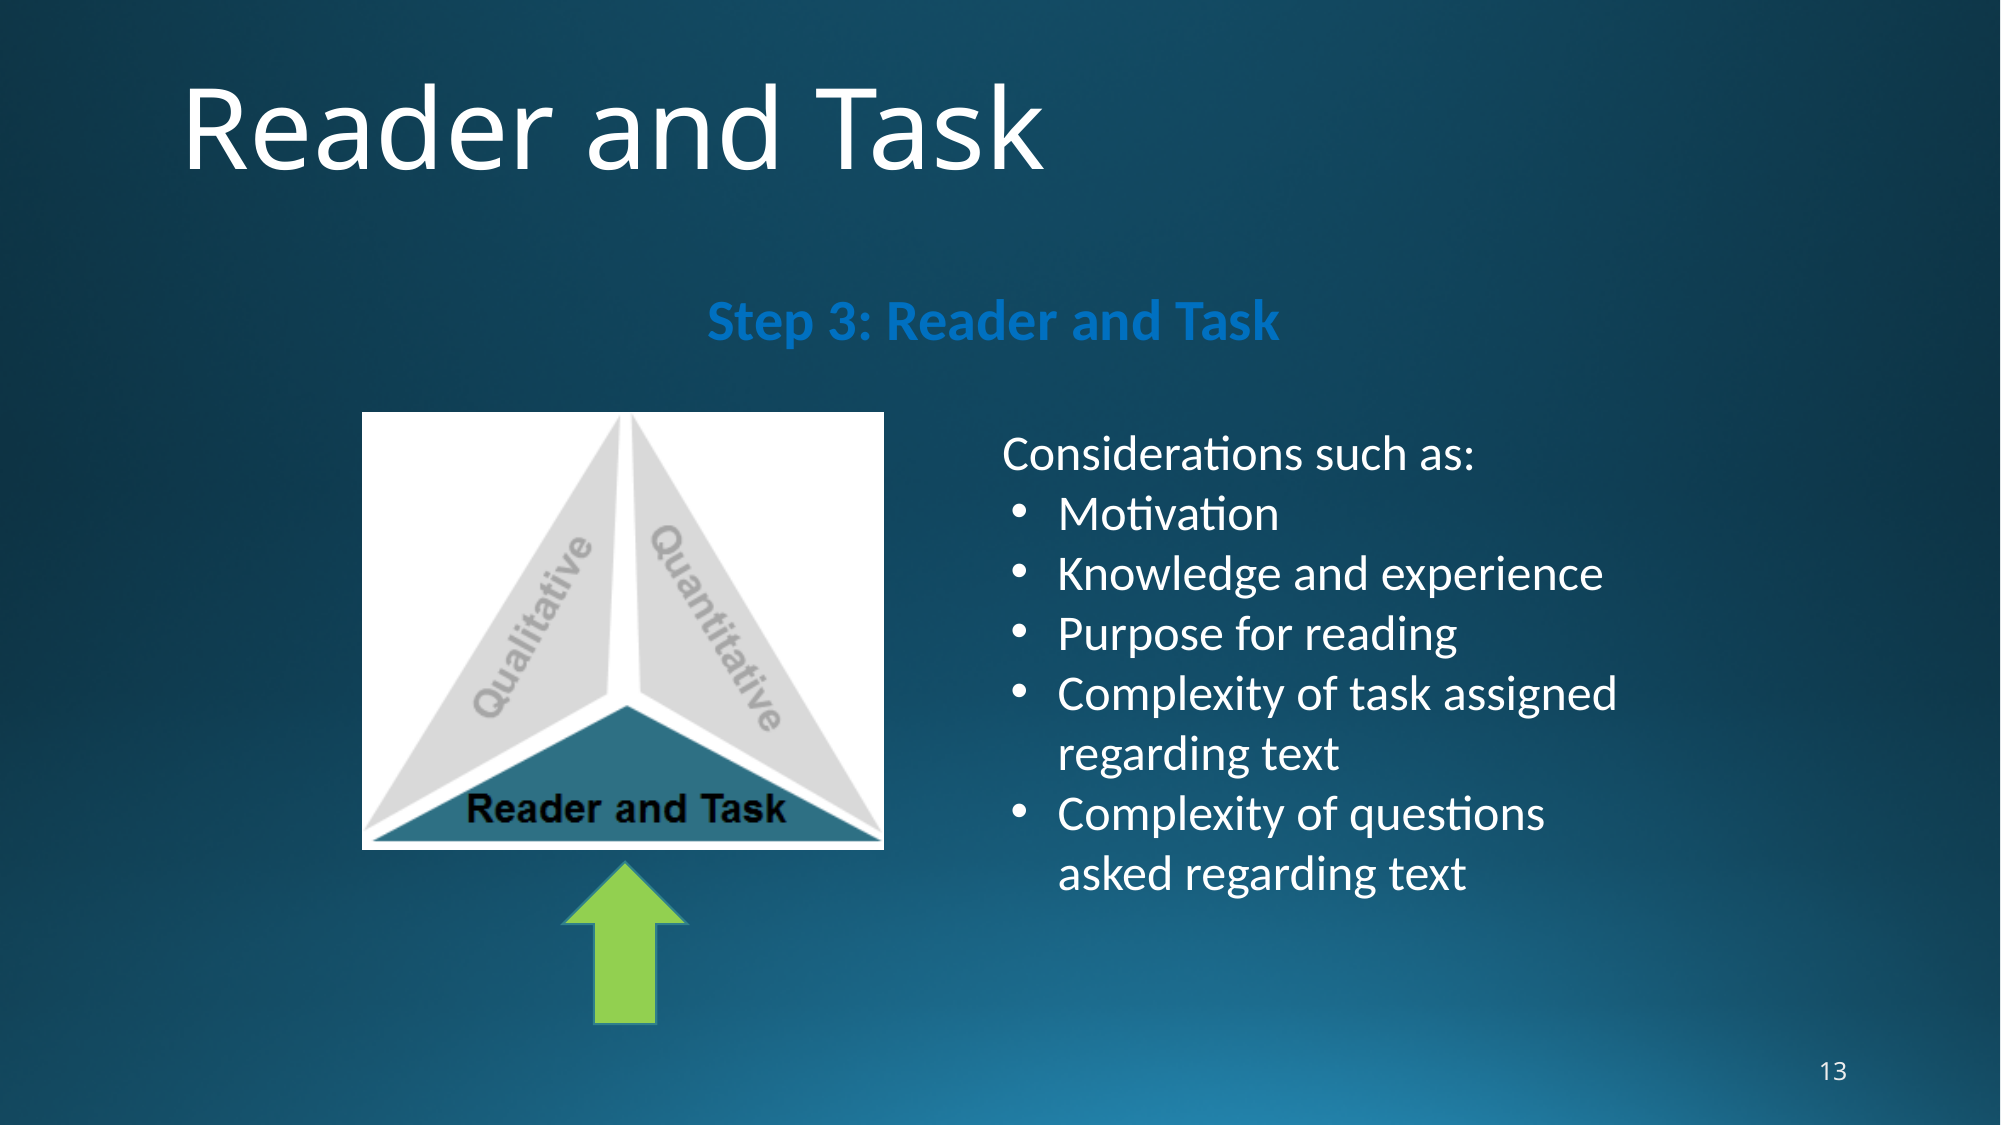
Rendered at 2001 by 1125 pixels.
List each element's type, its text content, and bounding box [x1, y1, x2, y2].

slide_number 13 [1412, 1042, 1863, 1103]
text_box Considerations such as: Motivation Knowledge and experience Purpose for reading Complexity of task assigned regarding text Complexity of questions asked regarding text [987, 412, 1650, 958]
text_box Reader and Task [164, 49, 1525, 200]
text_box [560, 860, 691, 1026]
picture [0, 0, 2001, 1125]
text_box Step 3: Reader and Task [300, 275, 1688, 360]
